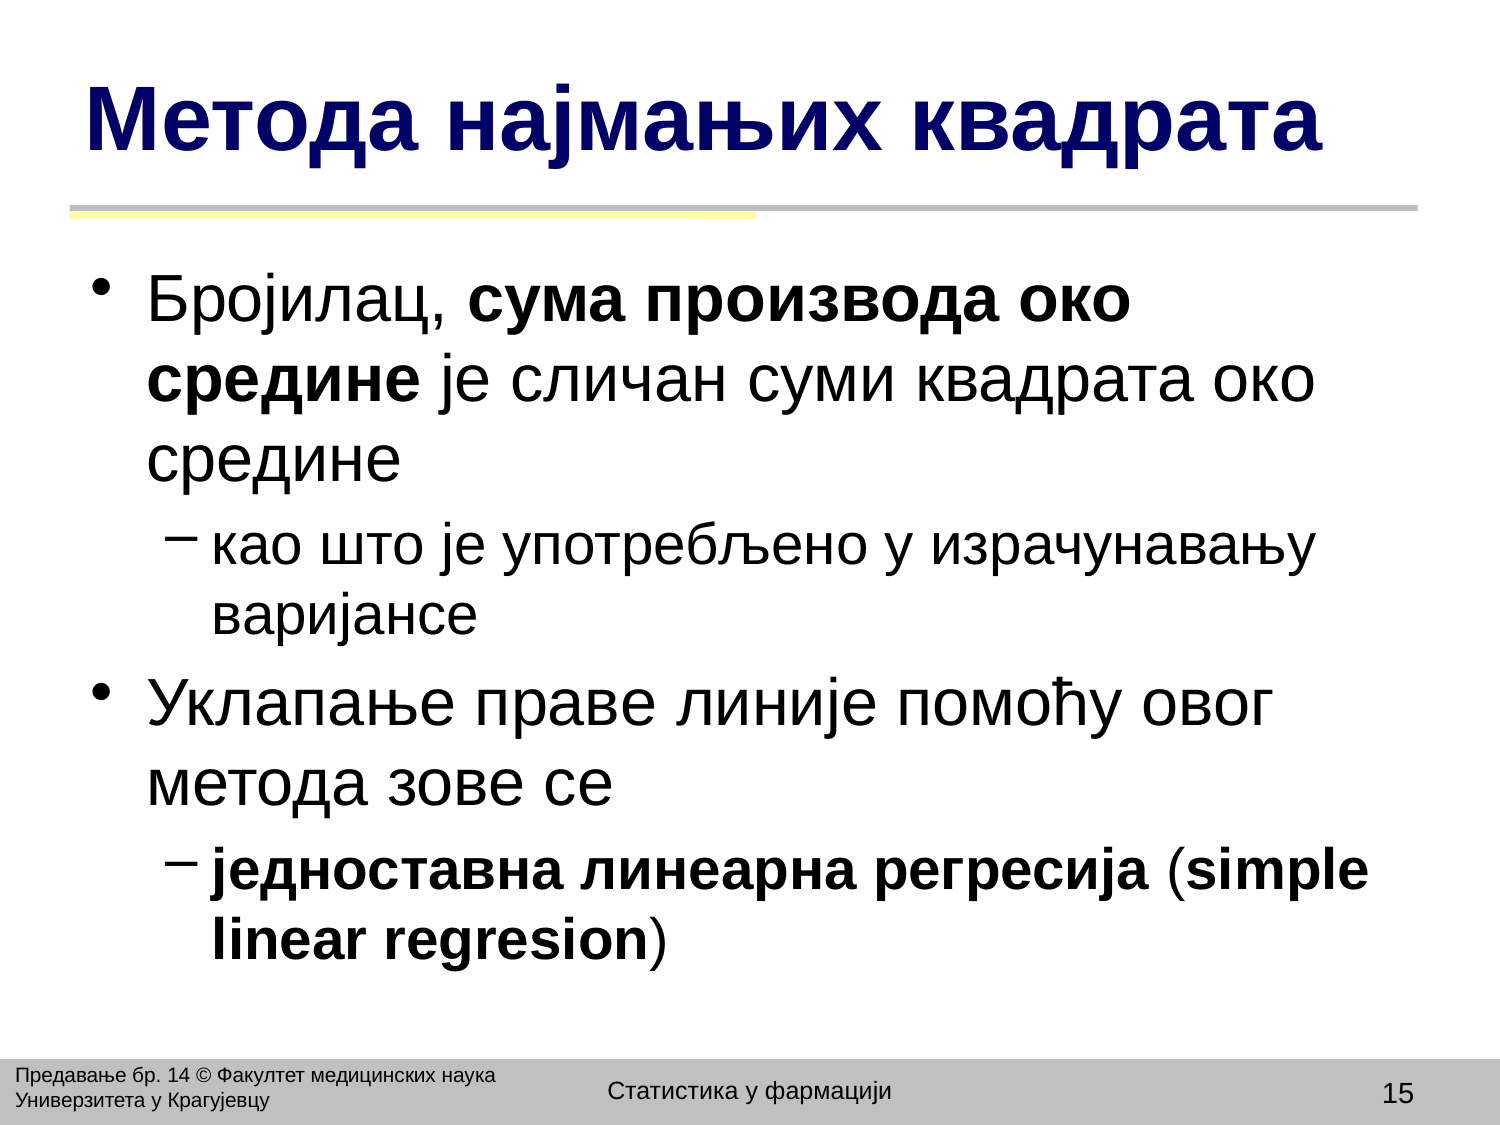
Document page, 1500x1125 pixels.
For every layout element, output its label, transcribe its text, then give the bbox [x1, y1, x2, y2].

slide_number Предавање бр. 14 © Факултет медицинских наука Универзитета у Крагујевцу [0, 1053, 622, 1108]
footer Статистика у фармацији [512, 1066, 988, 1125]
list Бројилац, сума производа око средине је сличан суми квадрата око средине као што је употребљено у израчунавању варијансе Уклапање праве линије помоћу овог метода зове се једноставна линеарна регресија (simple linear regresion) [74, 246, 1426, 1023]
slide_number 15 [1079, 1066, 1430, 1125]
title Метода најмањих квадрата [69, 19, 1426, 208]
